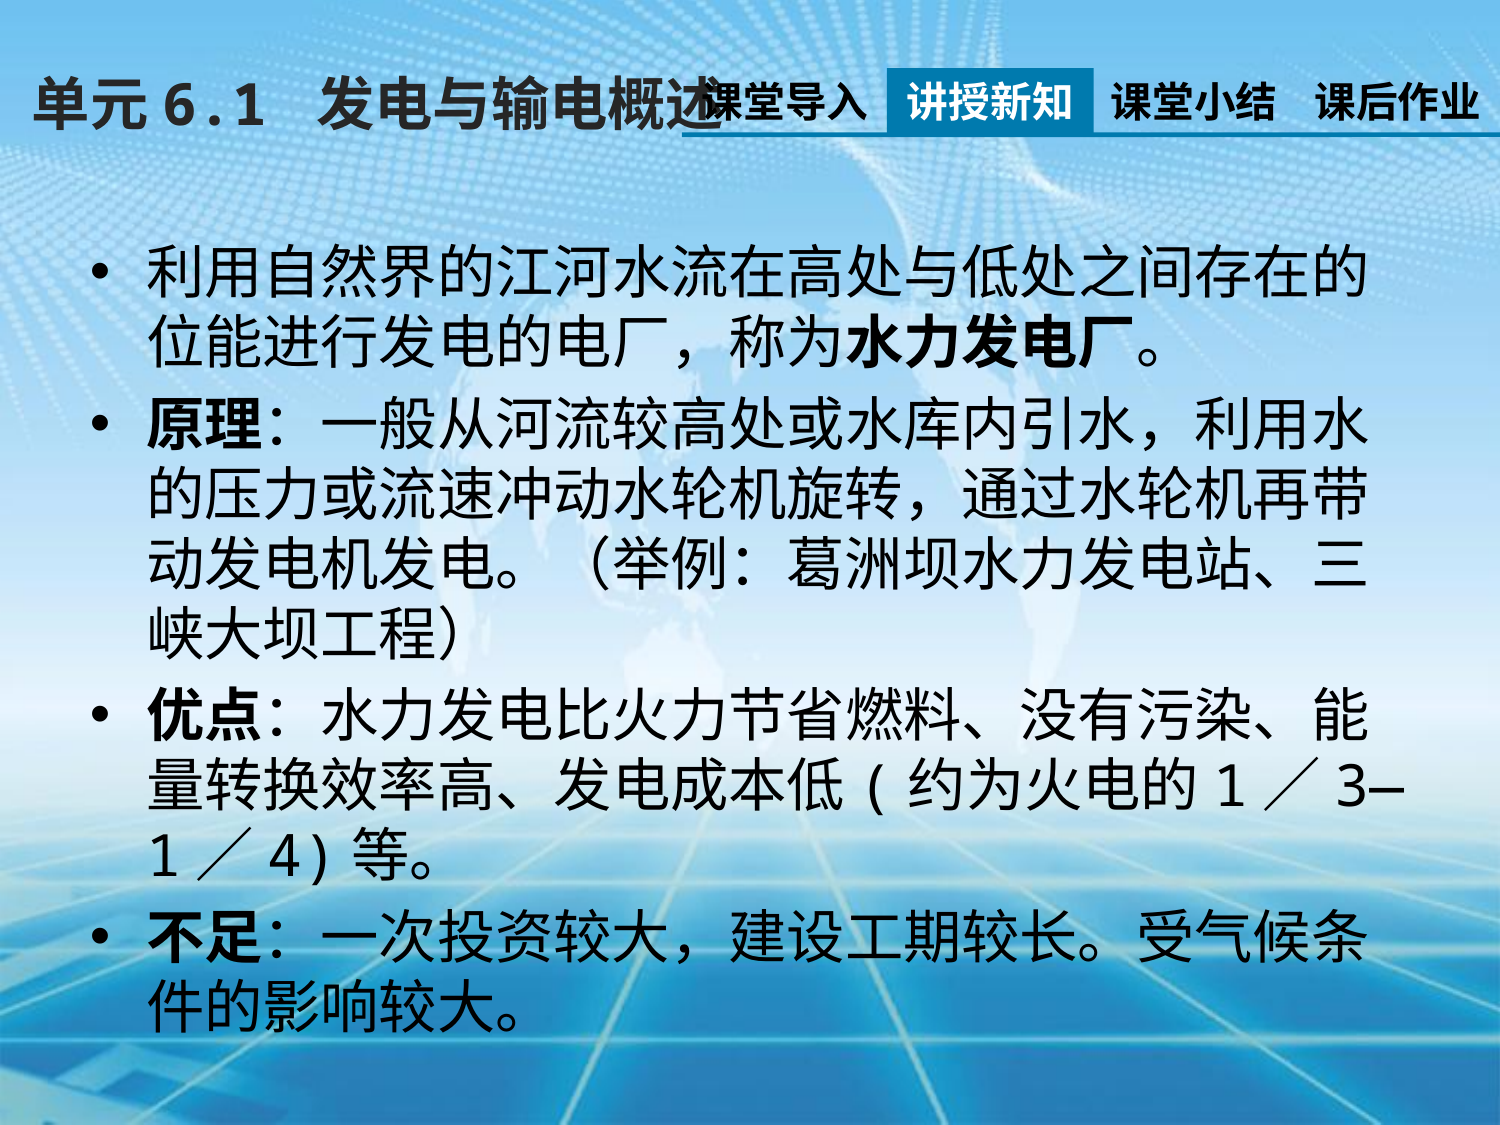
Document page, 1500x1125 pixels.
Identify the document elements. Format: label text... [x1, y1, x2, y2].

picture [0, 0, 1500, 1125]
text_box 利用自然界的江河水流在高处与低处之间存在的位能进行发电的电厂，称为水力发电厂。 原理：一般从河流较高处或水库内引水，利用水的压力或流速冲动水轮机旋转，通过水轮机再带动发电机发电。（举例：葛洲坝水力发电站、三峡大坝工程） 优点：水力发电比火力节省燃料、没有污染、能量转换效率高、发电成本低(约为火电的1／3—1／4)等。 不足：一次投资较大，建设工期较长。受气候条件的影响较大。 [74, 227, 1425, 970]
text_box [16, 59, 1500, 145]
